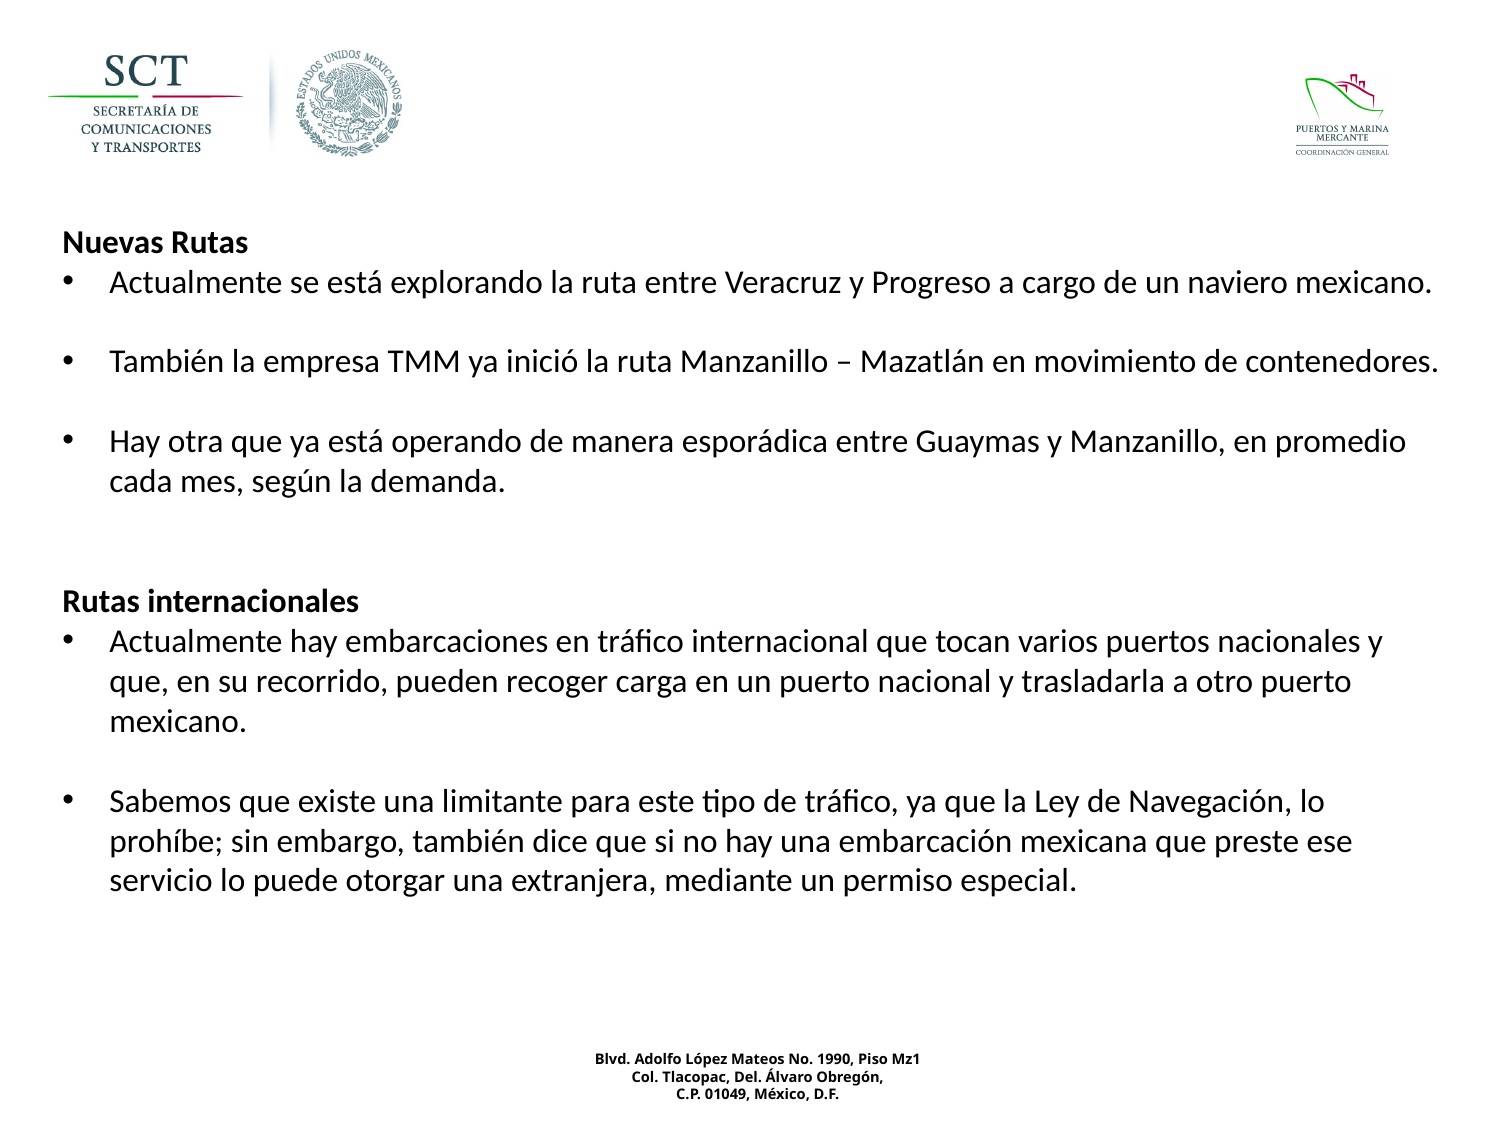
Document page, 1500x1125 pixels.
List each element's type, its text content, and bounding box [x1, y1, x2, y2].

picture [47, 48, 402, 158]
picture [1296, 74, 1389, 155]
text_box Nuevas Rutas Actualmente se está explorando la ruta entre Veracruz y Progreso a cargo de un naviero mexicano. También la empresa TMM ya inició la ruta Manzanillo – Mazatlán en movimiento de contenedores. Hay otra que ya está operando de manera esporádica entre Guaymas y Manzanillo, en promedio cada mes, según la demanda. Rutas internacionales Actualmente hay embarcaciones en tráfico internacional que tocan varios puertos nacionales y que, en su recorrido, pueden recoger carga en un puerto nacional y trasladarla a otro puerto mexicano. Sabemos que existe una limitante para este tipo de tráfico, ya que la Ley de Navegación, lo prohíbe; sin embargo, también dice que si no hay una embarcación mexicana que preste ese servicio lo puede otorgar una extranjera, mediante un permiso especial. [47, 172, 1459, 906]
text_box Blvd. Adolfo López Mateos No. 1990, Piso Mz1 Col. Tlacopac, Del. Álvaro Obregón, C.P. 01049, México, D.F. [579, 1042, 936, 1125]
